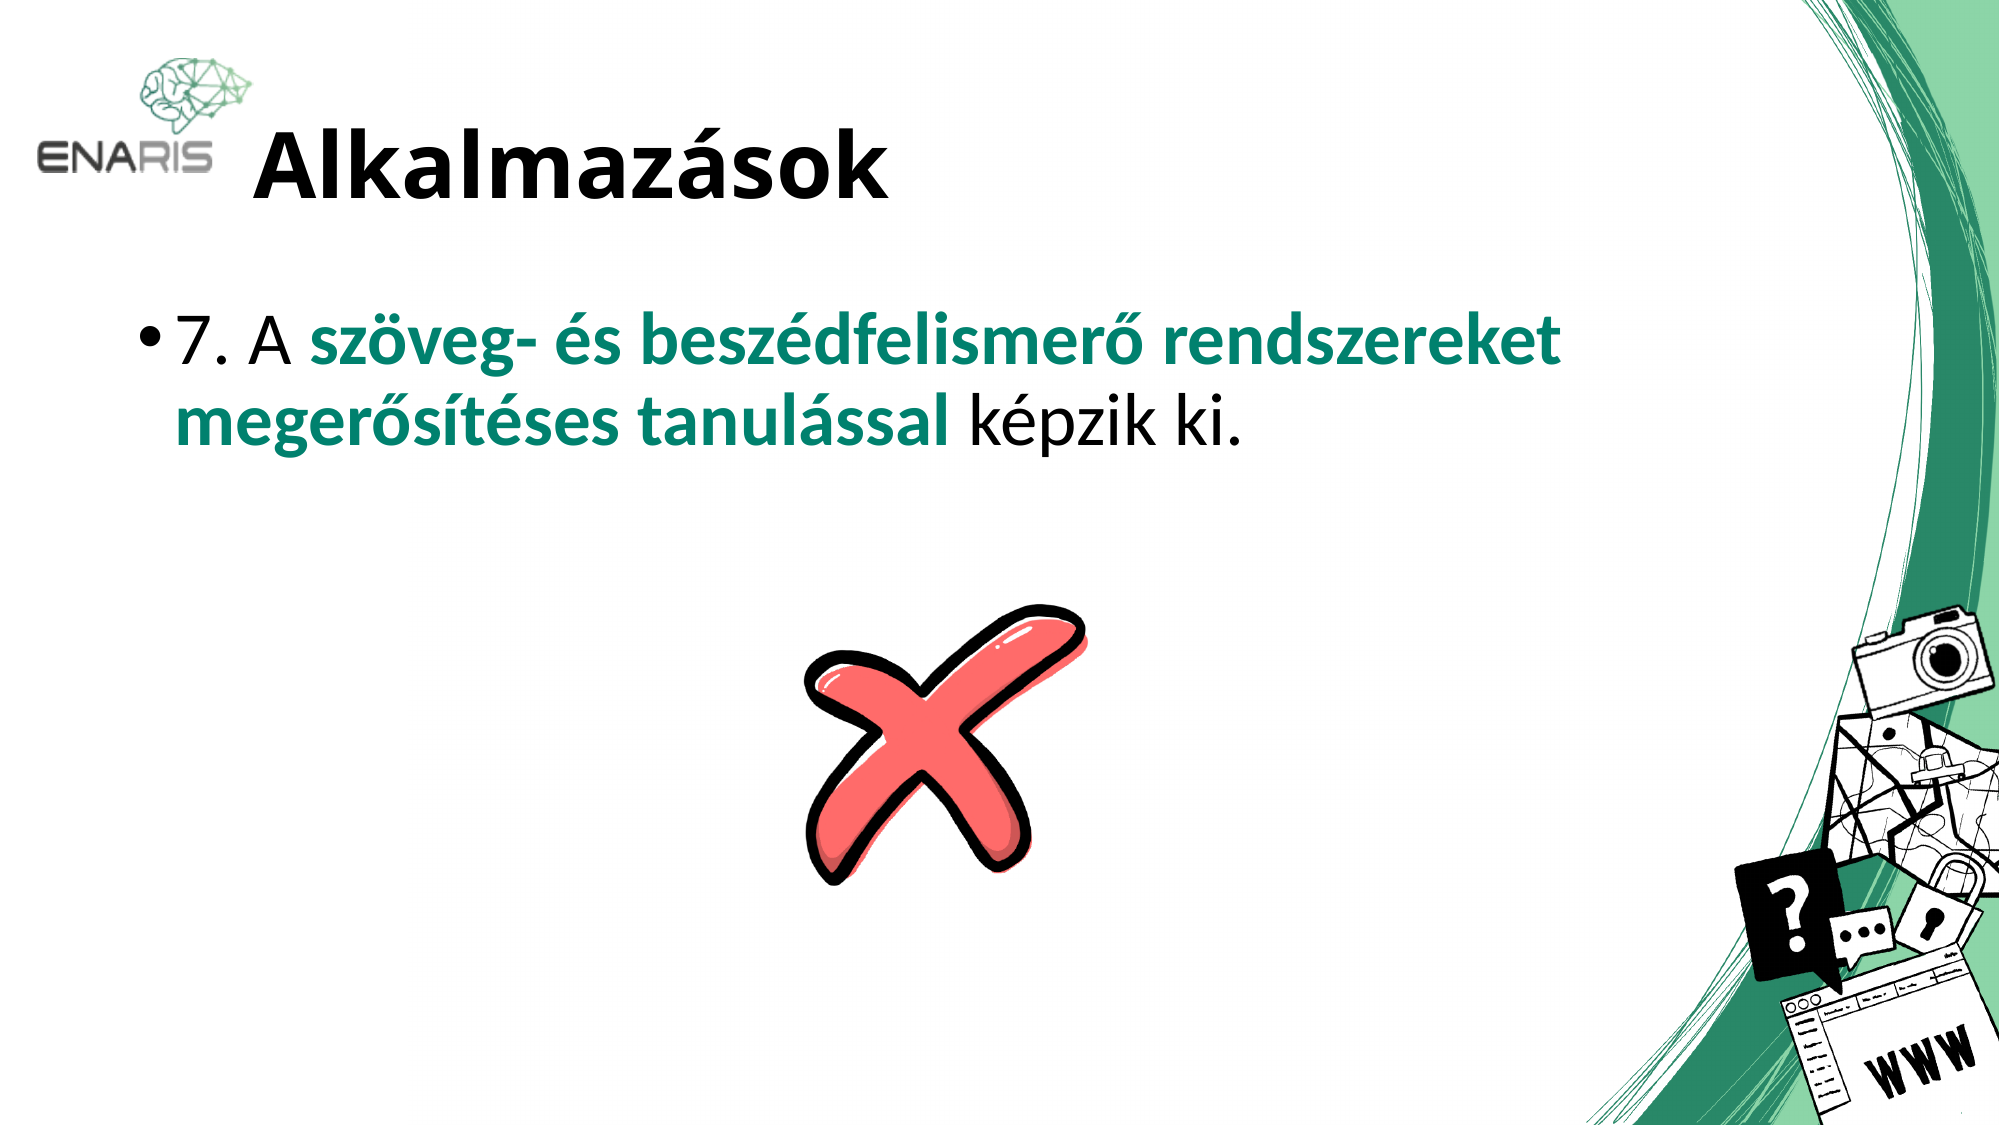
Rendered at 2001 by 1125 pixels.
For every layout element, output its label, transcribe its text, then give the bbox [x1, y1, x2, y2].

list 7. A szöveg- és beszédfelismerő rendszereket megerősítéses tanulással képzik ki. [137, 299, 1728, 1014]
picture [37, 58, 254, 173]
picture [738, 562, 1127, 942]
picture [408, 0, 1999, 1125]
title Alkalmazások [253, 59, 1863, 278]
